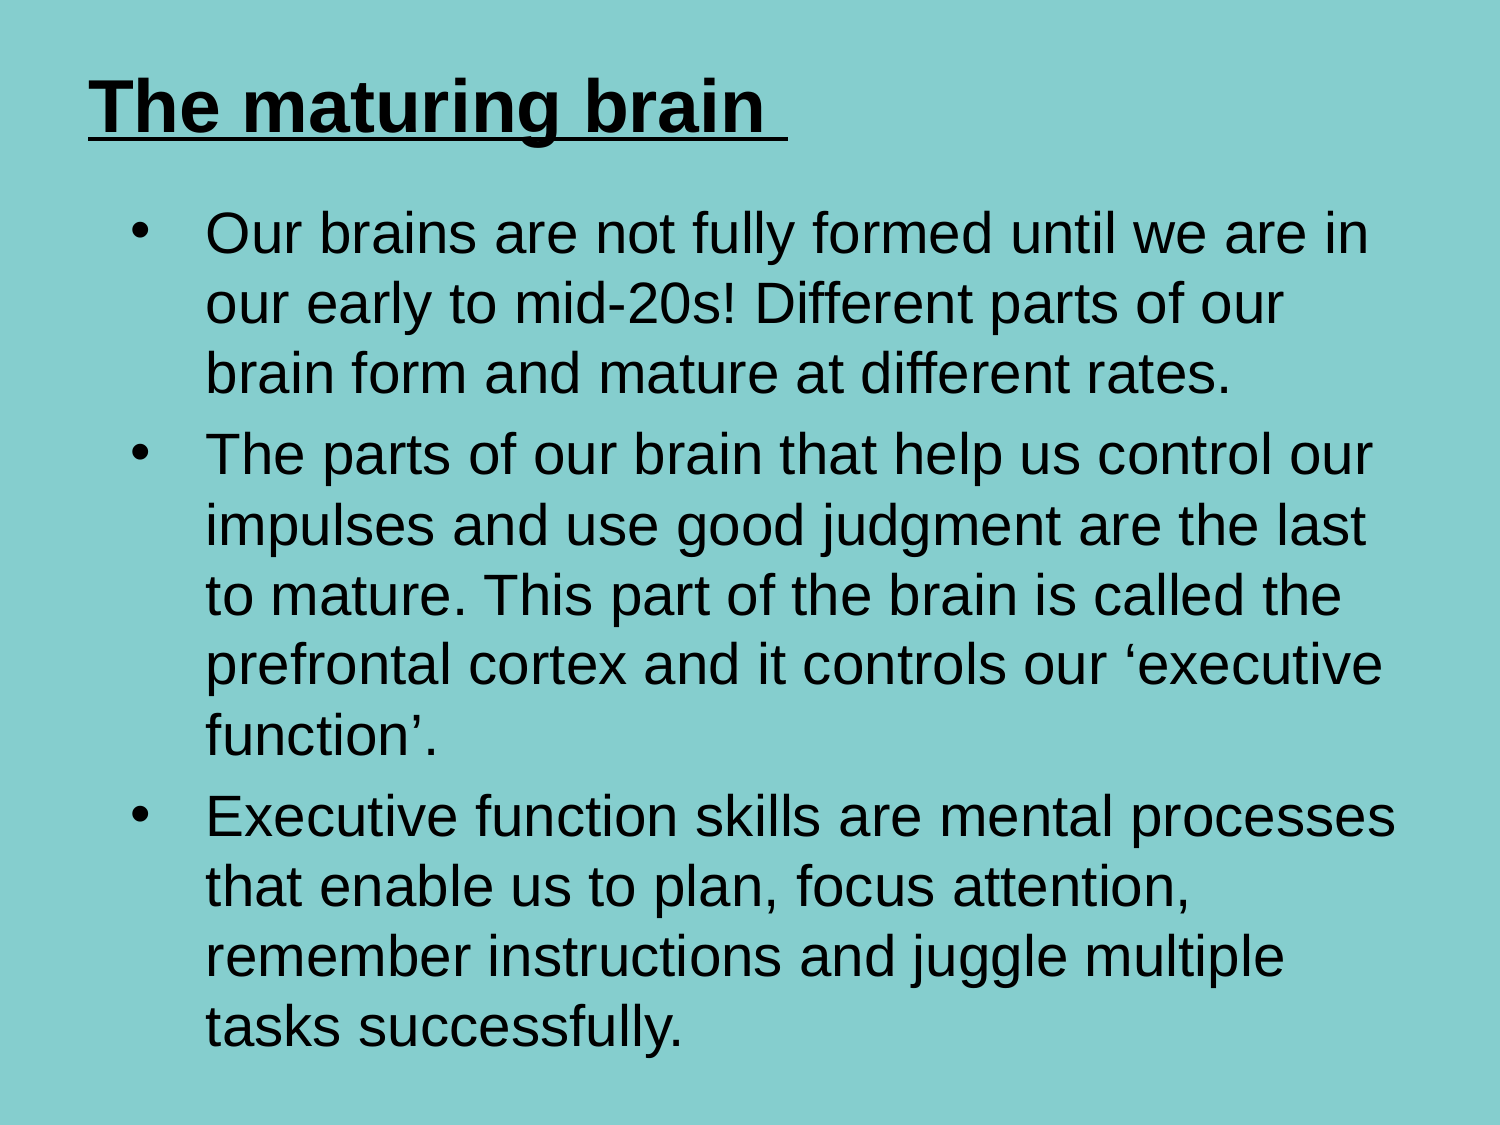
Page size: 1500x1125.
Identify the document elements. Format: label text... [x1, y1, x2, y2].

list Our brains are not fully formed until we are in our early to mid-20s! Different parts of our brain form and mature at different rates. The parts of our brain that help us control our impulses and use good judgment are the last to mature. This part of the brain is called the prefrontal cortex and it controls our ‘executive function’. Executive function skills are mental processes that enable us to plan, focus attention, remember instructions and juggle multiple tasks successfully. [59, 187, 1423, 1125]
title The maturing brain [73, 50, 1436, 250]
